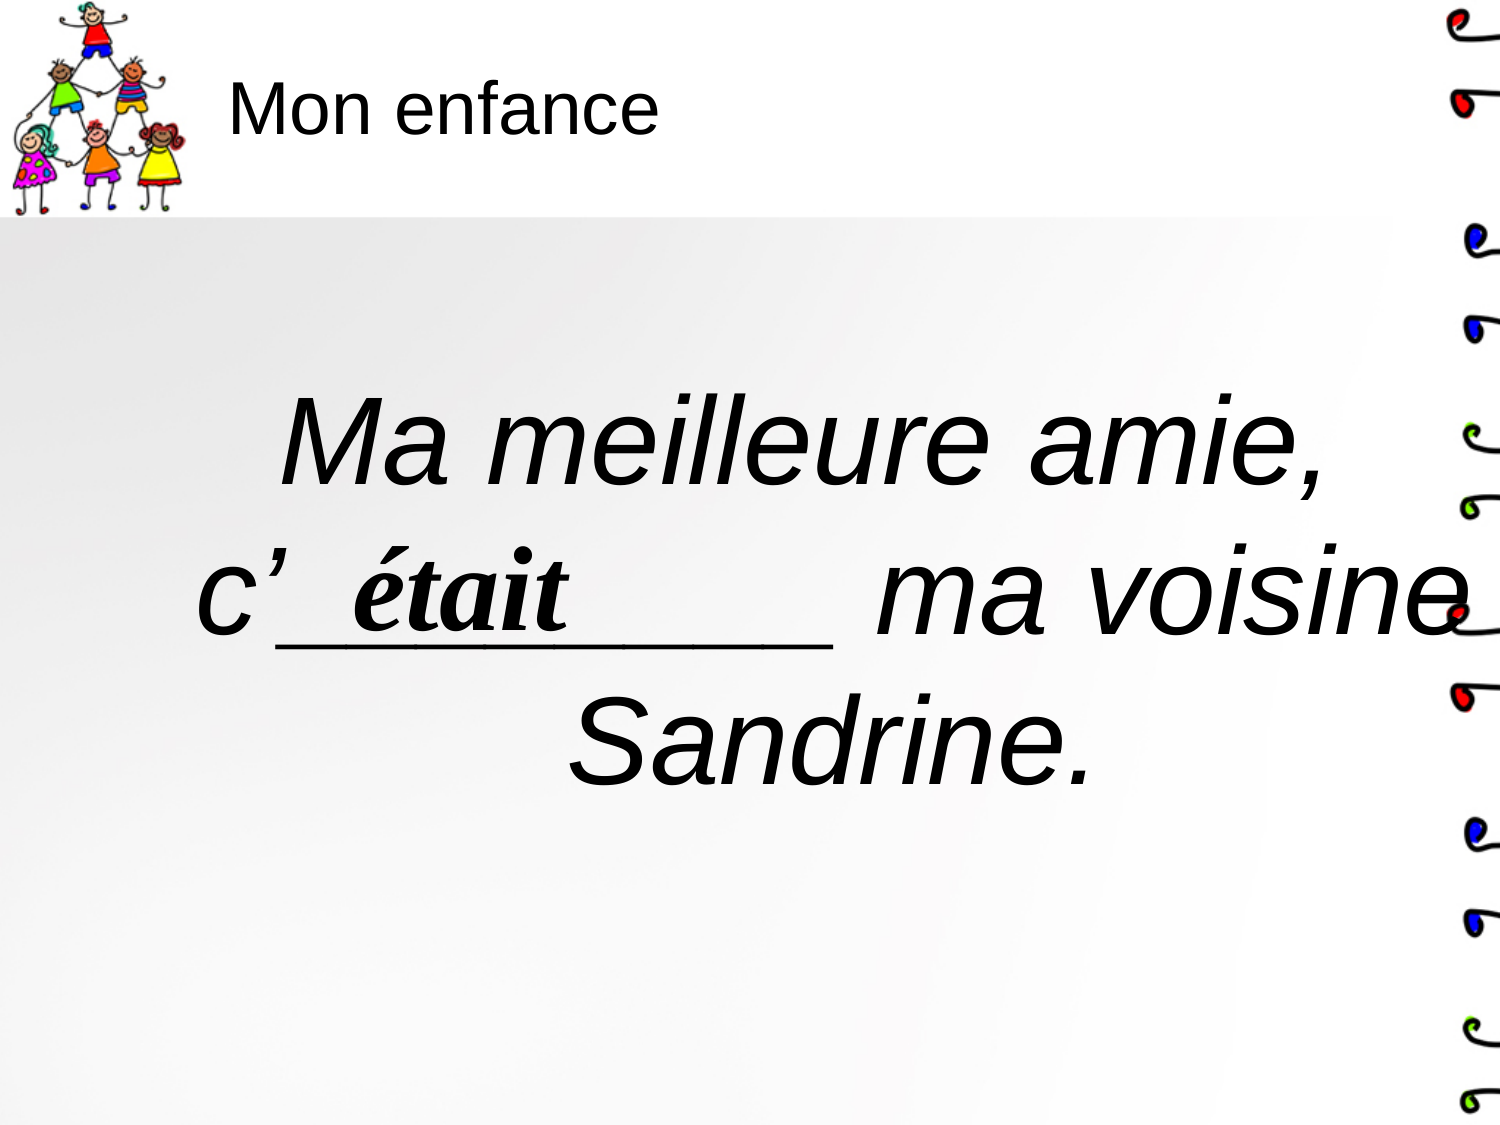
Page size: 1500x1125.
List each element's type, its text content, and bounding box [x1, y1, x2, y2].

title Mon enfance [212, 16, 1463, 192]
list Ma meilleure amie, c’________ ma voisine Sandrine. [112, 352, 1500, 1125]
text_box était [337, 502, 638, 700]
picture [0, 0, 1500, 1125]
